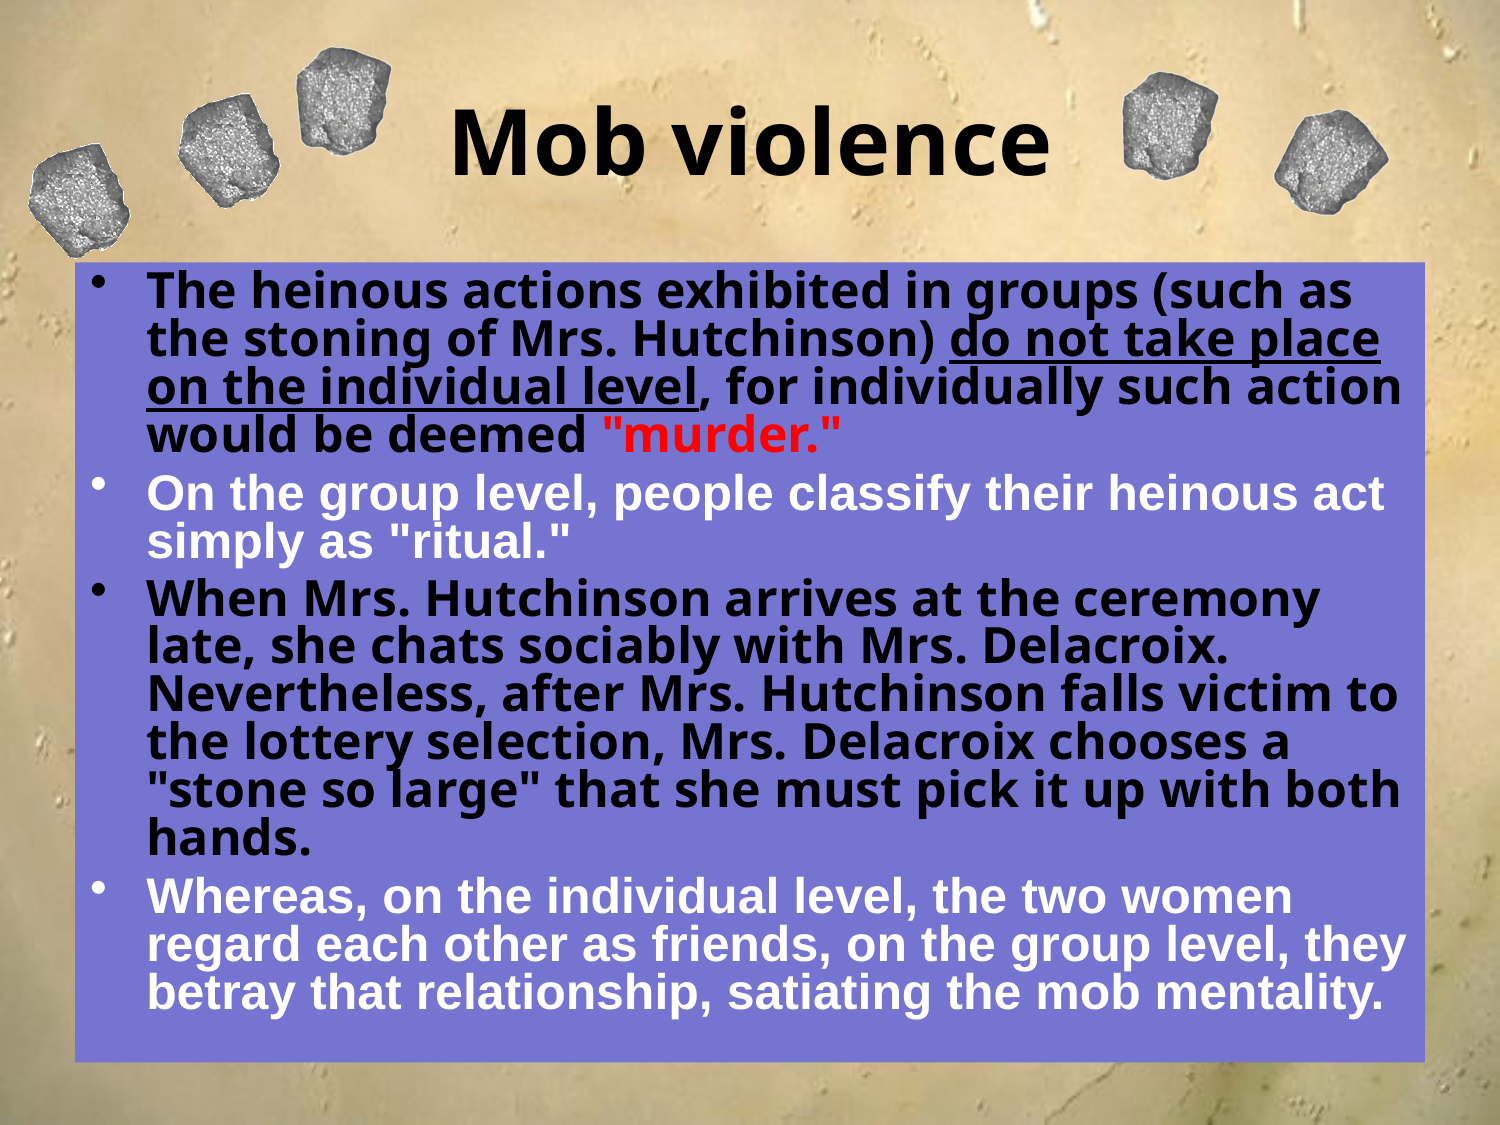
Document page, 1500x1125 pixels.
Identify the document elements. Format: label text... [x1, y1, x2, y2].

picture [0, 0, 1500, 1125]
list The heinous actions exhibited in groups (such as the stoning of Mrs. Hutchinson) do not take place on the individual level, for individually such action would be deemed "murder." On the group level, people classify their heinous act simply as "ritual." When Mrs. Hutchinson arrives at the ceremony late, she chats sociably with Mrs. Delacroix. Nevertheless, after Mrs. Hutchinson falls victim to the lottery selection, Mrs. Delacroix chooses a "stone so large" that she must pick it up with both hands. Whereas, on the individual level, the two women regard each other as friends, on the group level, they betray that relationship, satiating the mob mentality. [74, 262, 1426, 1063]
title Mob violence [74, 44, 1426, 233]
